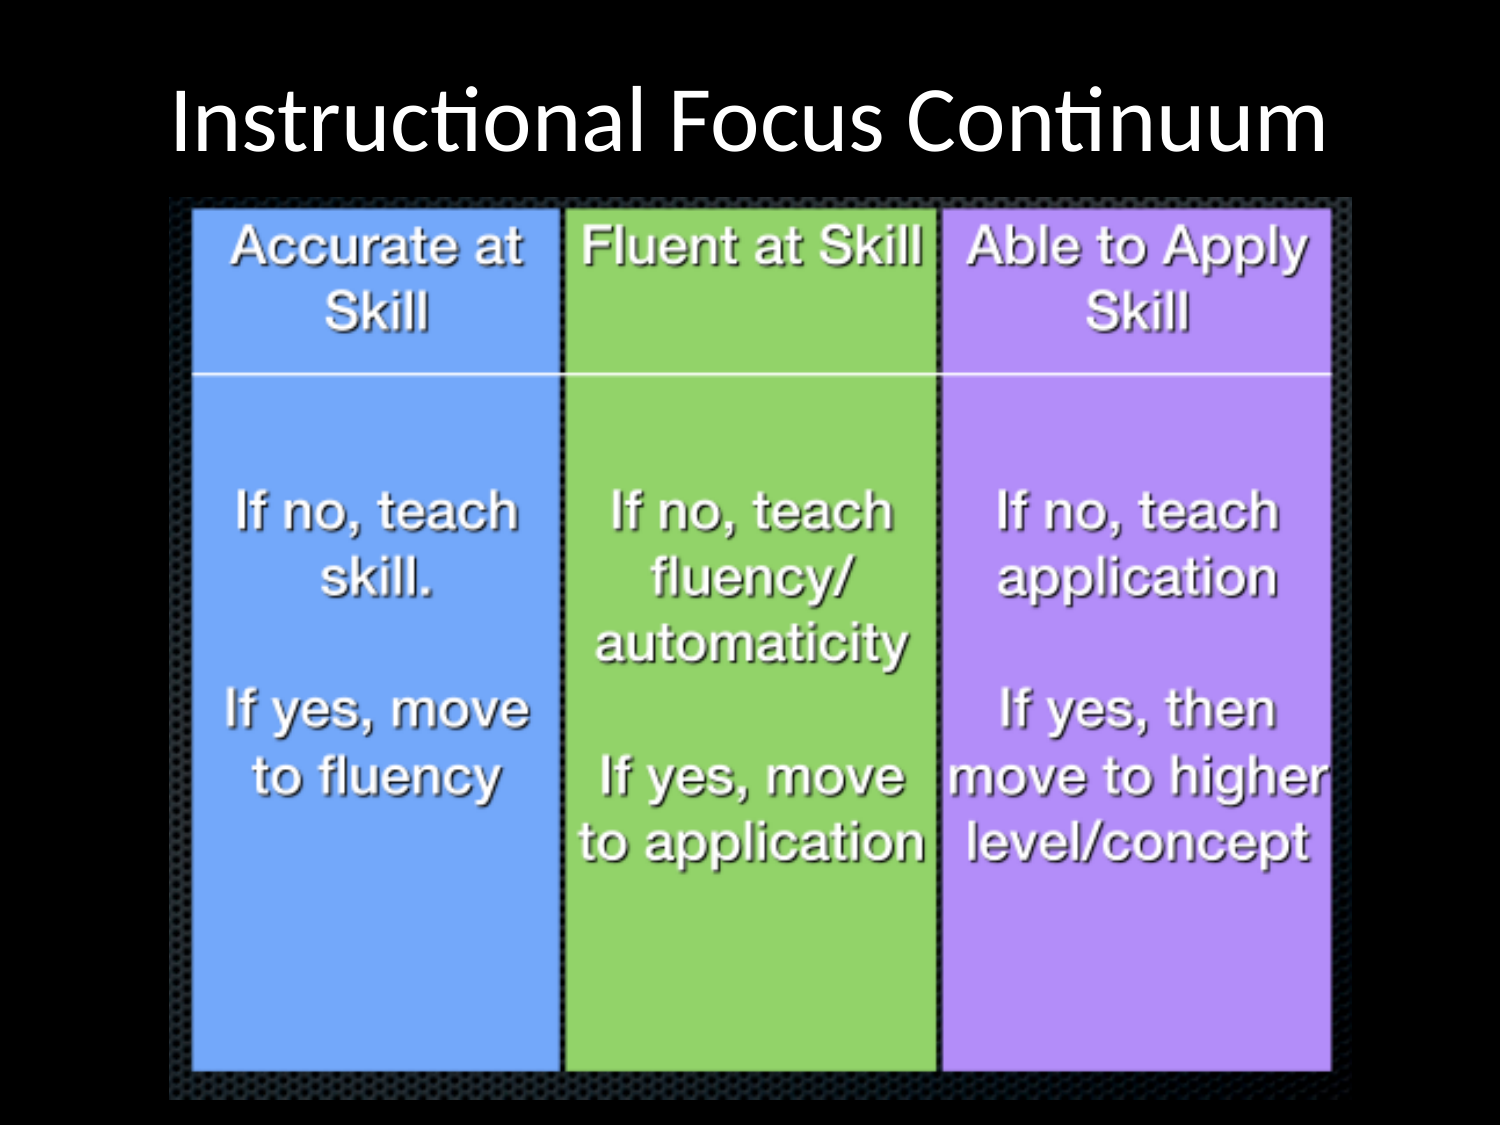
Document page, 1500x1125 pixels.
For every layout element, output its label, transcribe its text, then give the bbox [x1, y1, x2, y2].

title Instructional Focus Continuum [90, 29, 1410, 198]
picture [169, 197, 1352, 1100]
